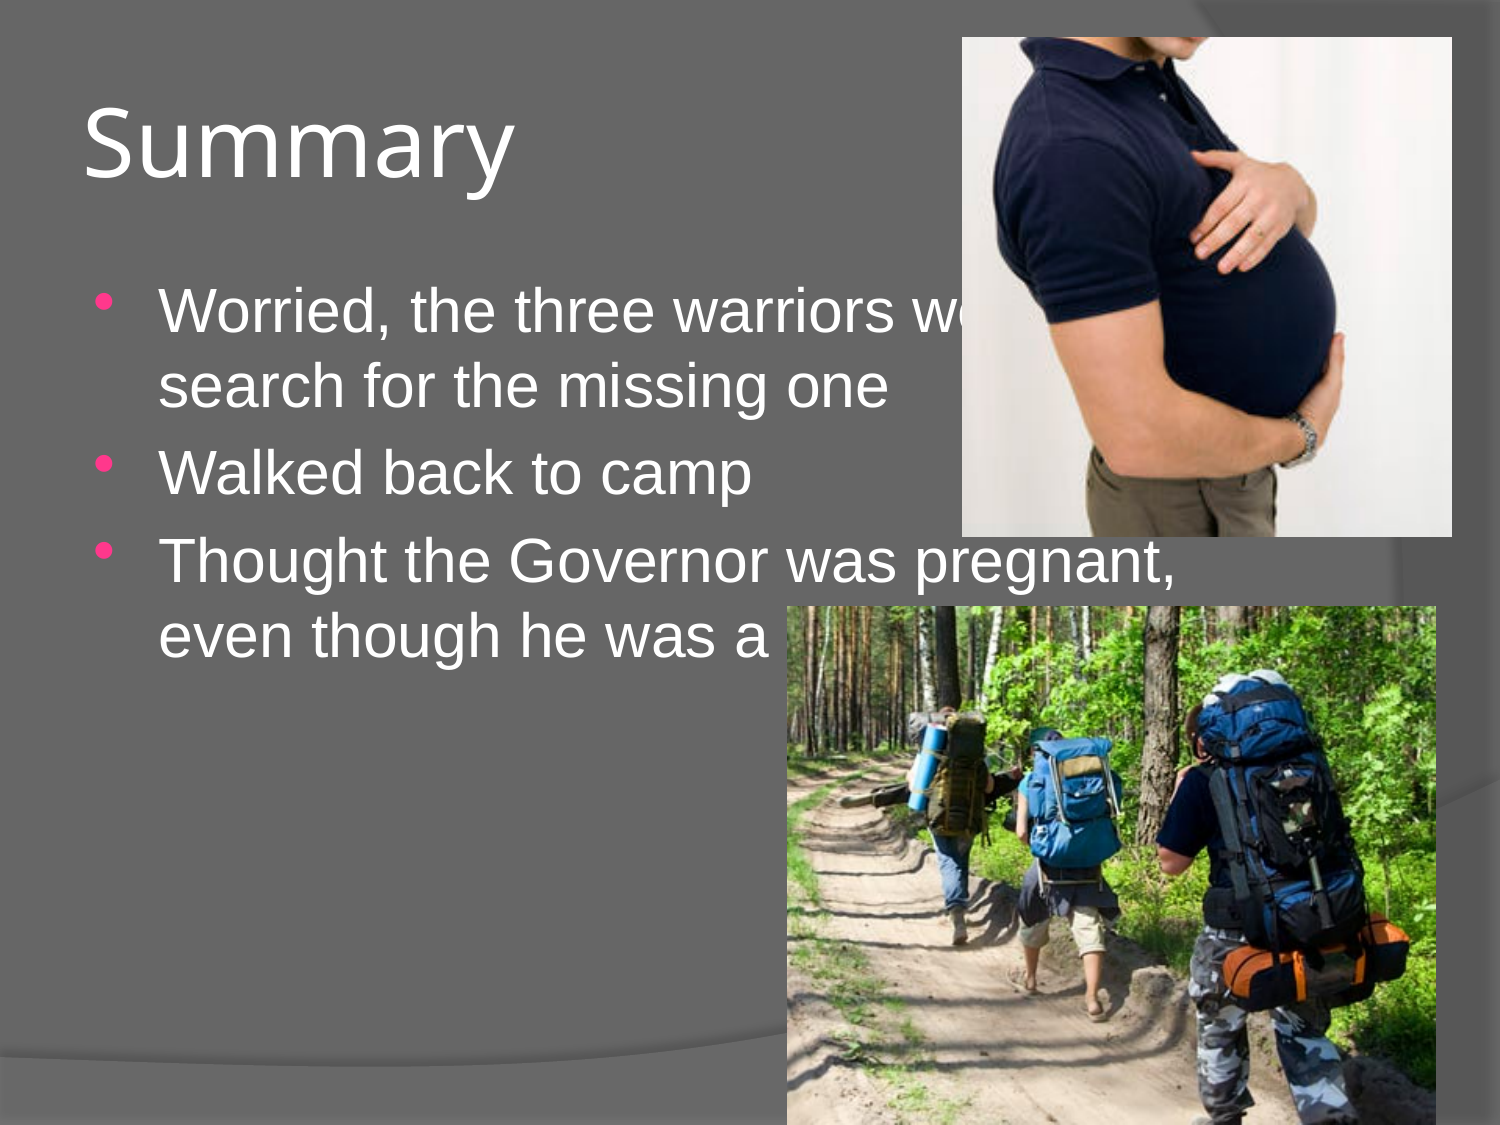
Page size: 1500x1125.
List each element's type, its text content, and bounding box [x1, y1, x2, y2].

picture [962, 37, 1452, 538]
picture [787, 605, 1437, 1125]
list Worried, the three warriors went in search for the missing one Walked back to camp Thought the Governor was pregnant, even though he was a man [75, 262, 1300, 1005]
title Summary [75, 45, 953, 233]
